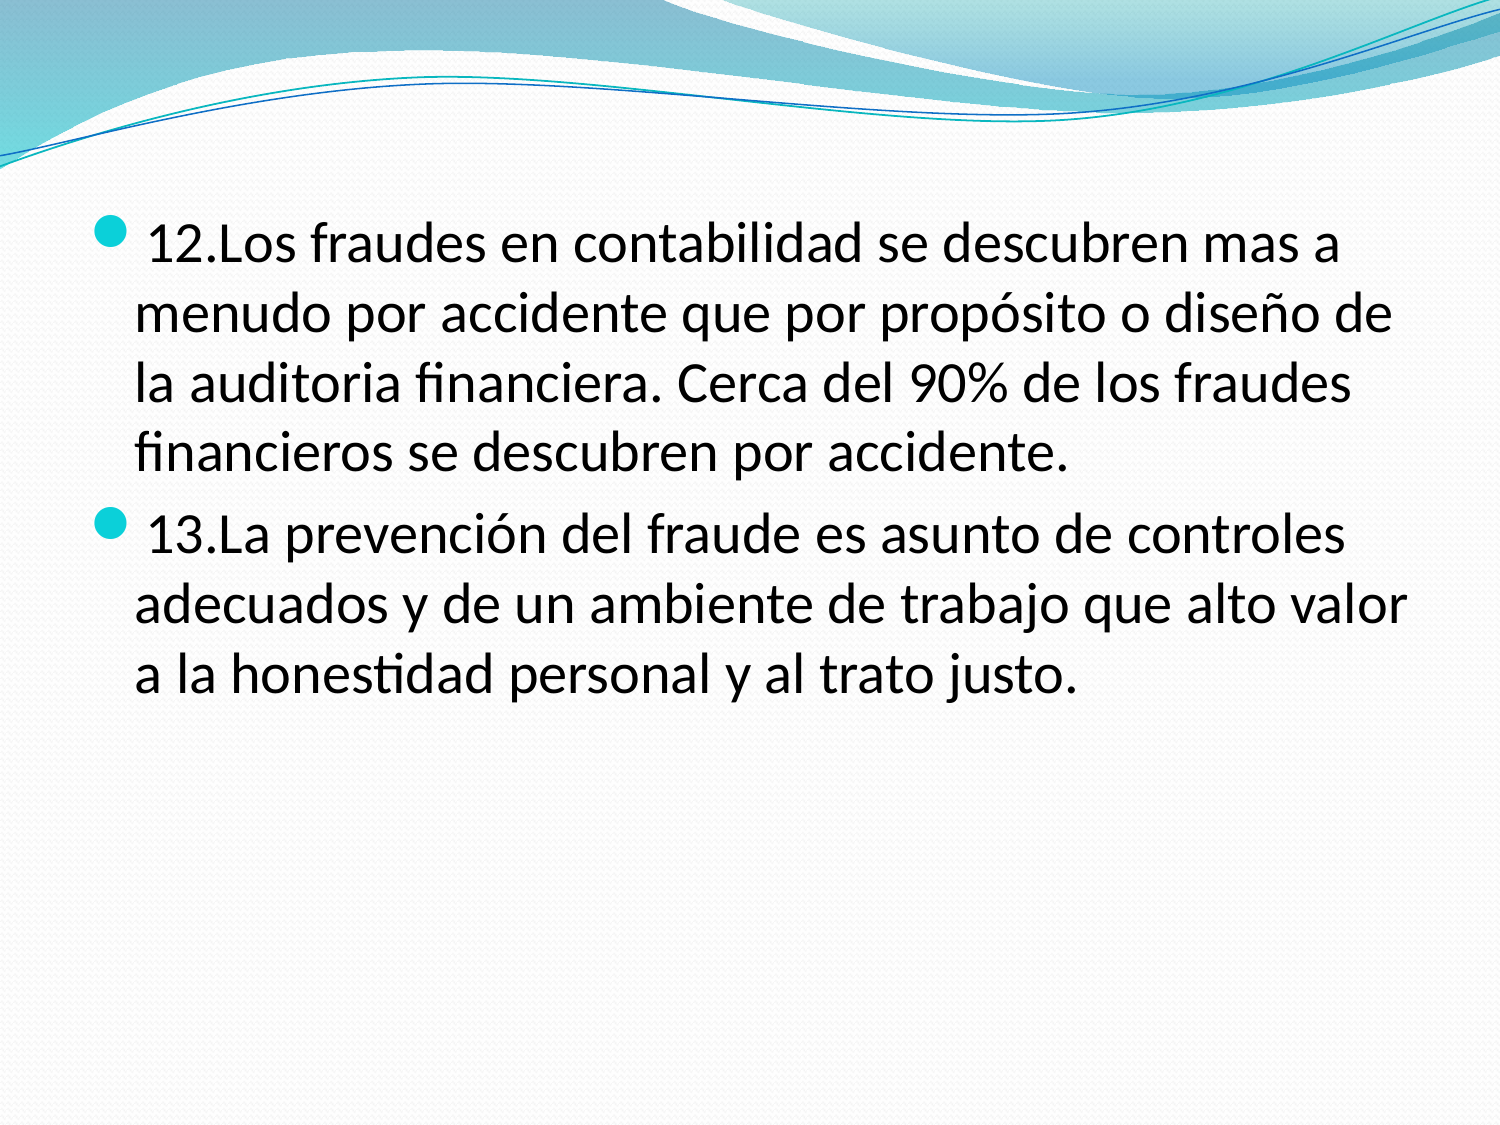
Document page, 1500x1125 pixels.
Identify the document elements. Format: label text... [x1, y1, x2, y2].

list 12.Los fraudes en contabilidad se descubren mas a menudo por accidente que por propósito o diseño de la auditoria financiera. Cerca del 90% de los fraudes financieros se descubren por accidente. 13.La prevención del fraude es asunto de controles adecuados y de un ambiente de trabajo que alto valor a la honestidad personal y al trato justo. [75, 196, 1425, 917]
